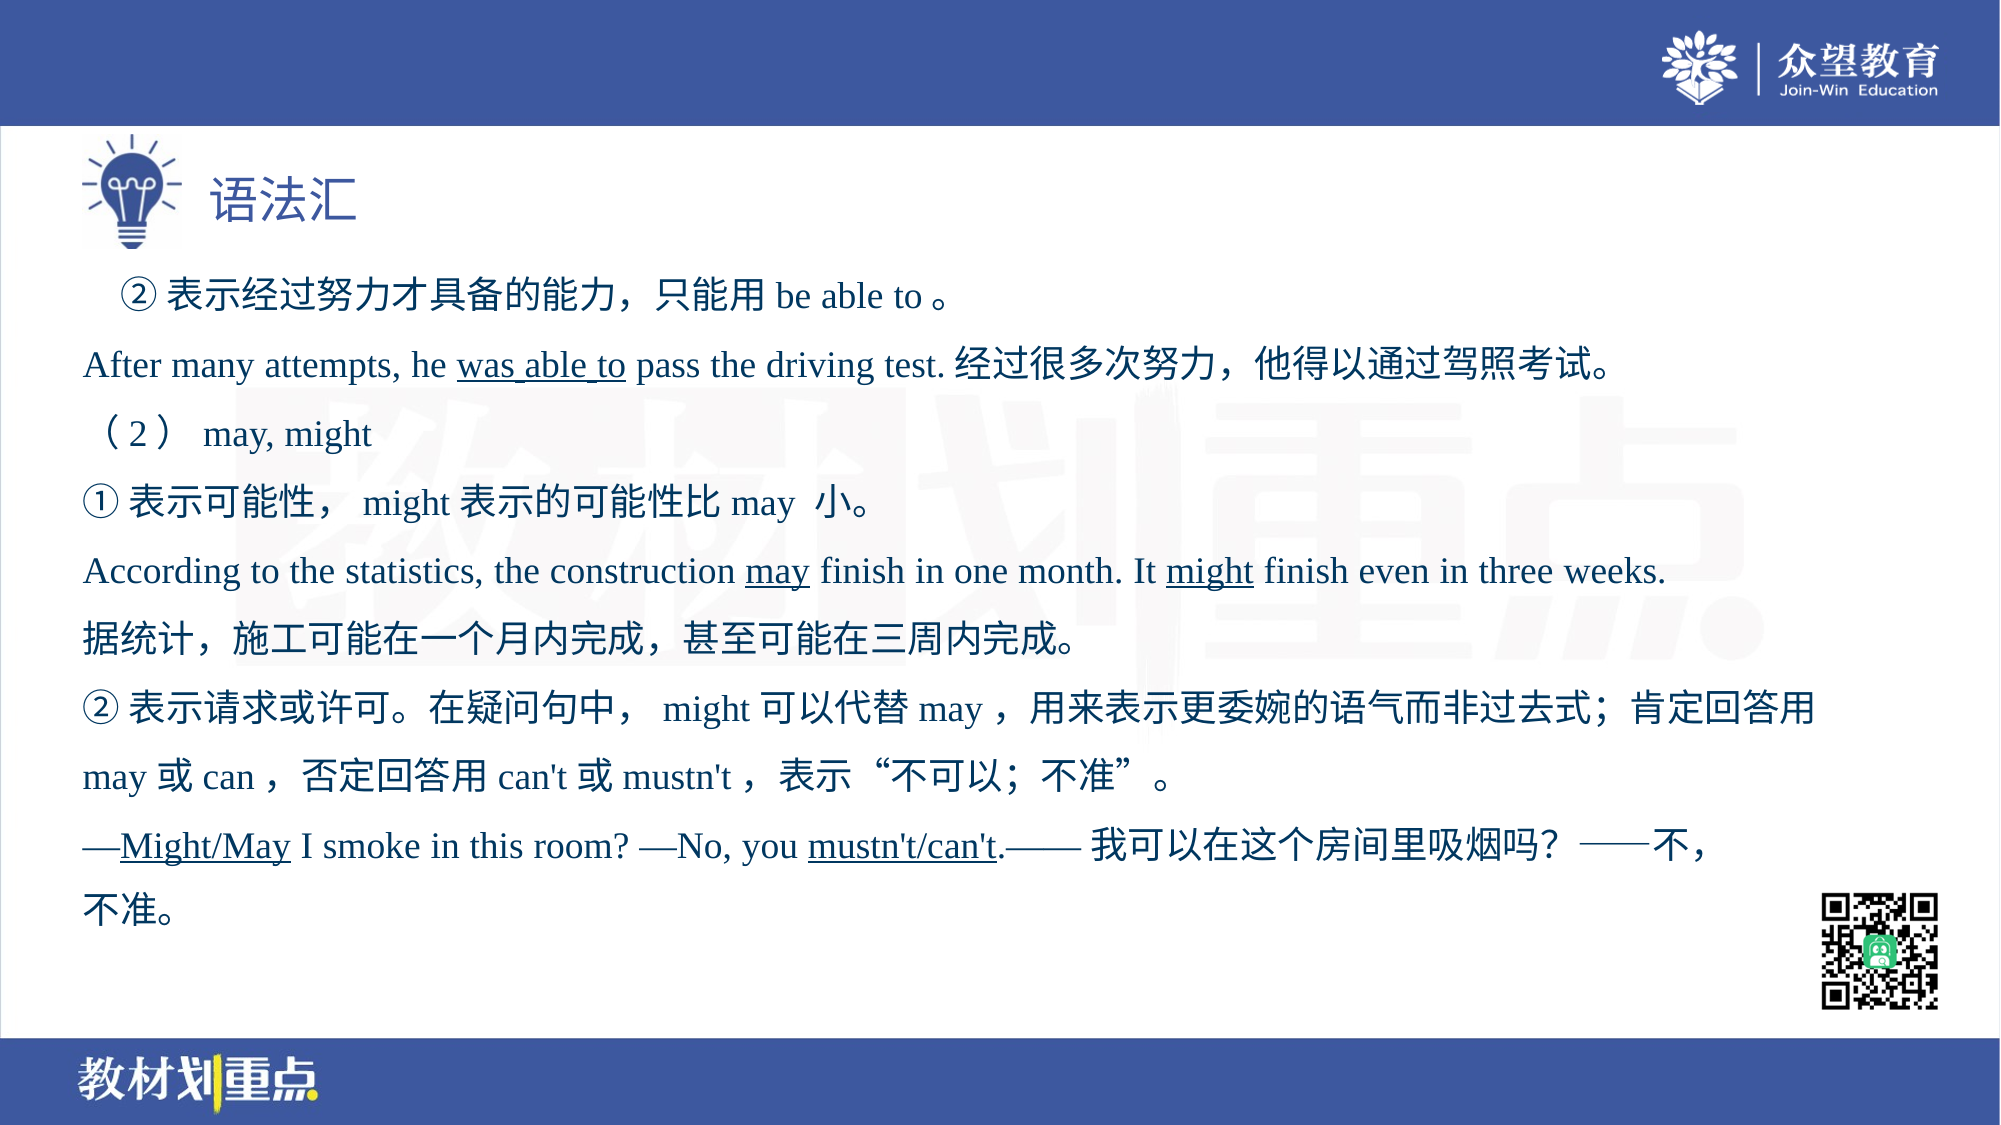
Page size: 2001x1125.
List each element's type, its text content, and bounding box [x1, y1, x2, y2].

picture [0, 0, 2000, 1125]
text_box ②表示经过努力才具备的能力，只能用be able to。 After many attempts, he was able to pass the driving test.经过很多次努力，他得以通过驾照考试。 （2）may, might ①表示可能性，might表示的可能性比may 小。 According to the statistics, the construction may finish in one month. It might finish even in three weeks. 据统计，施工可能在一个月内完成，甚至可能在三周内完成。 ②表示请求或许可。在疑问句中，might可以代替may，用来表示更委婉的语气而非过去式；肯定回答用 may或can，否定回答用can't或mustn't，表示“不可以；不准”。 —Might/May I smoke in this room? —No, you mustn't/can't.——我可以在这个房间里吸烟吗？——不， 不准。 [82, 247, 1817, 925]
